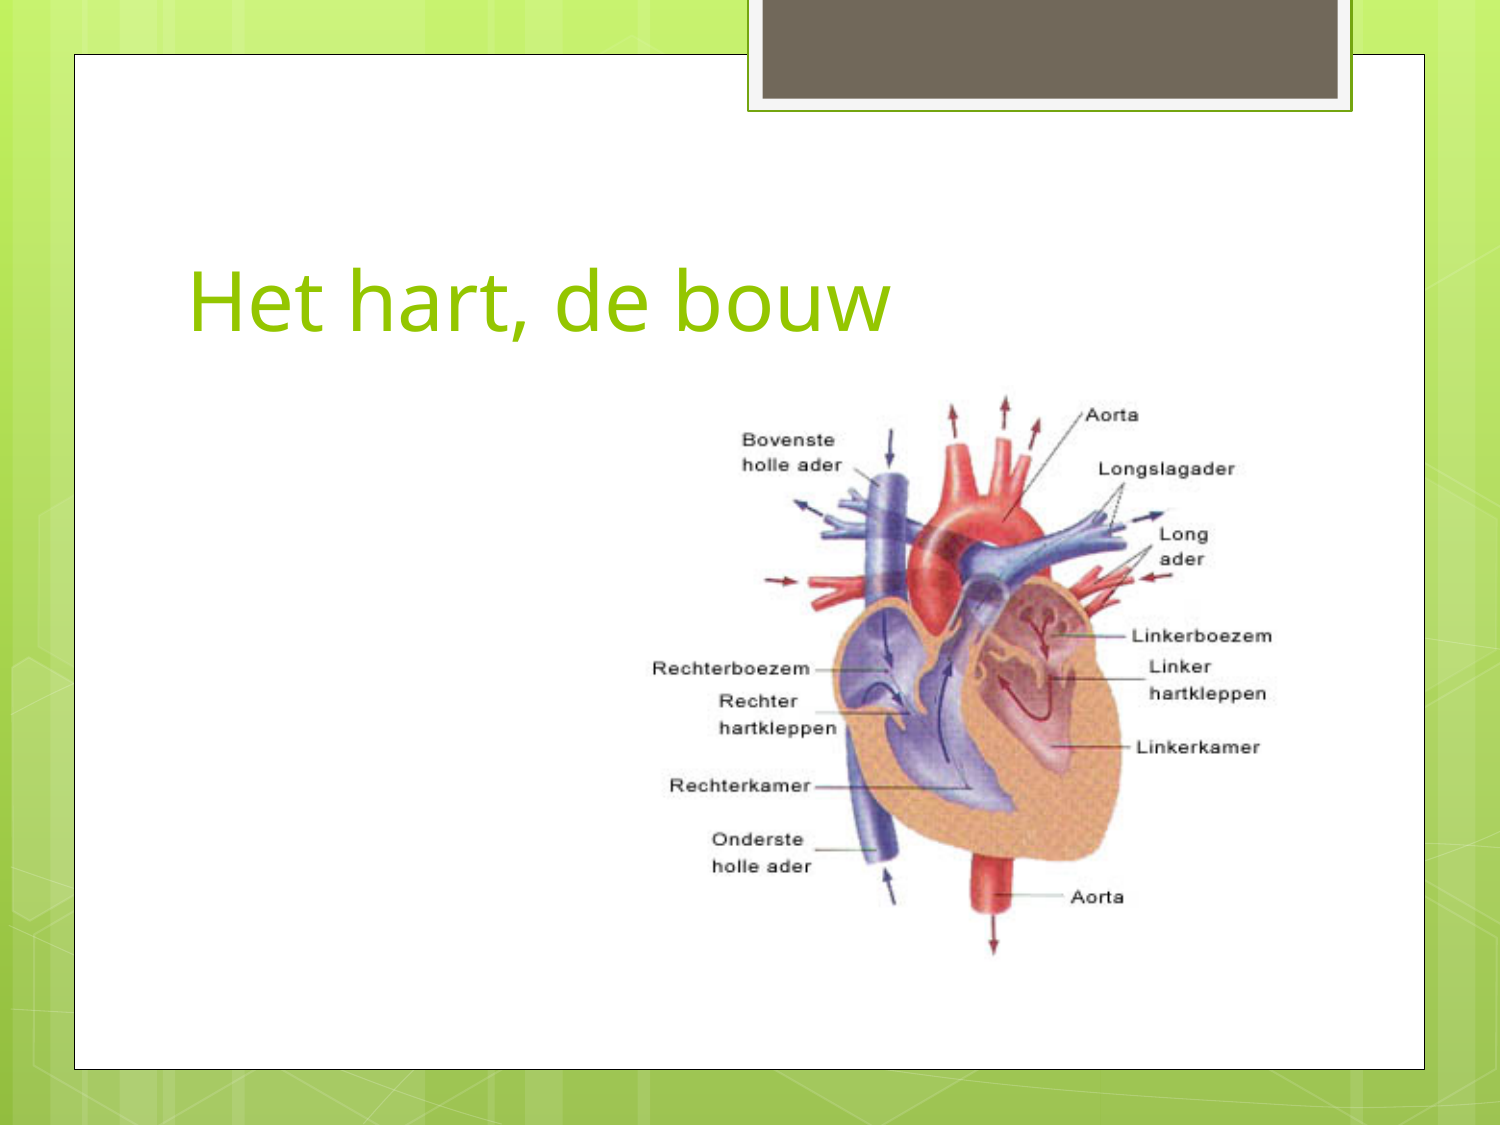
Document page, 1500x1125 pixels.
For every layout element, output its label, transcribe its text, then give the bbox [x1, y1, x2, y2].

title Het hart, de bouw [171, 168, 1324, 357]
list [631, 385, 1310, 1016]
